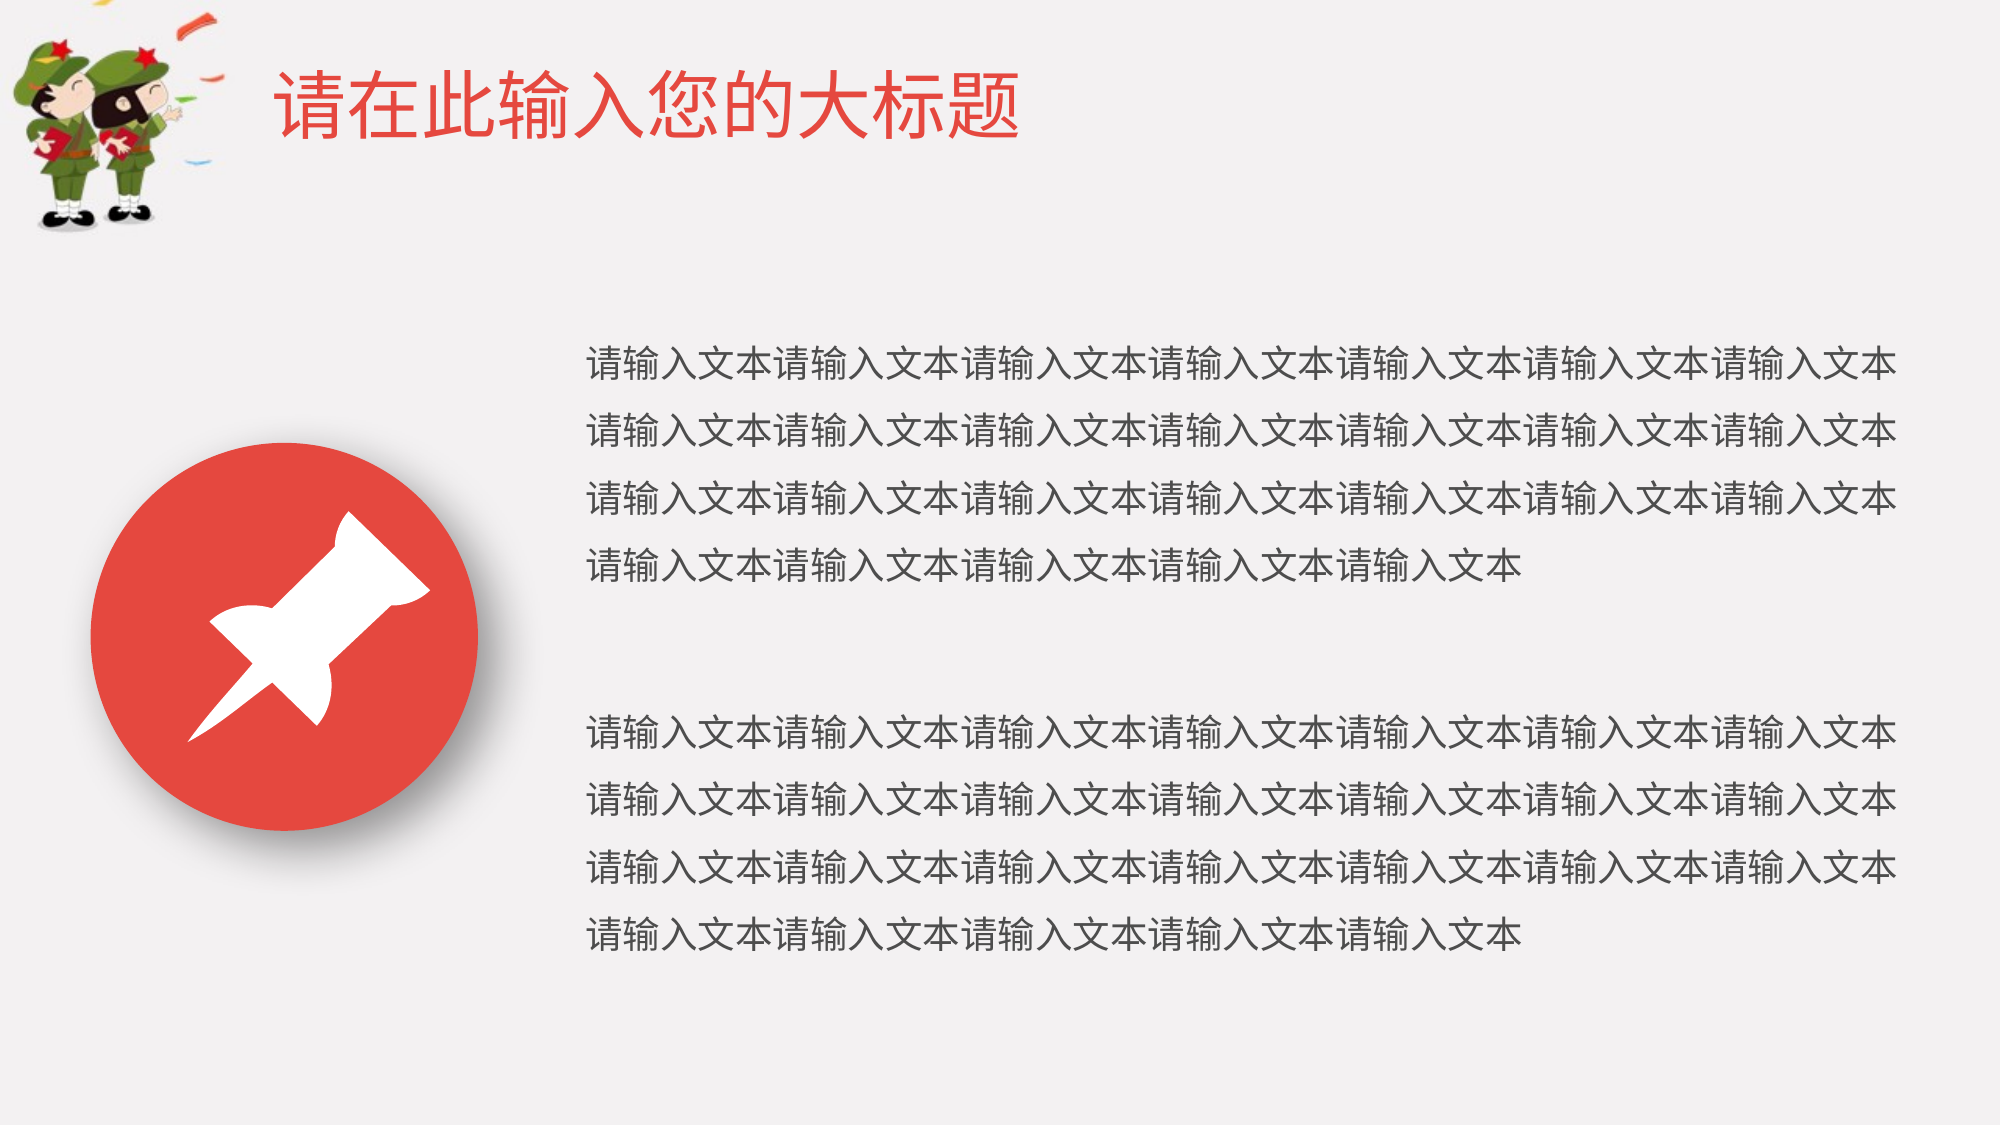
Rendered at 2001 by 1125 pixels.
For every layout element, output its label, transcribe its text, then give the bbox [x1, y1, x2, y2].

title 请在此输入您的大标题 [256, 39, 1821, 180]
text_box 请输入文本请输入文本请输入文本请输入文本请输入文本请输入文本请输入文本请输入文本请输入文本请输入文本请输入文本请输入文本请输入文本请输入文本请输入文本请输入文本请输入文本请输入文本请输入文本请输入文本请输入文本请输入文本请输入文本请输入文本请输入文本请输入文本 [569, 300, 1943, 604]
picture [0, 0, 2000, 1125]
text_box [90, 442, 478, 831]
text_box 请输入文本请输入文本请输入文本请输入文本请输入文本请输入文本请输入文本请输入文本请输入文本请输入文本请输入文本请输入文本请输入文本请输入文本请输入文本请输入文本请输入文本请输入文本请输入文本请输入文本请输入文本请输入文本请输入文本请输入文本请输入文本请输入文本 [569, 669, 1943, 973]
